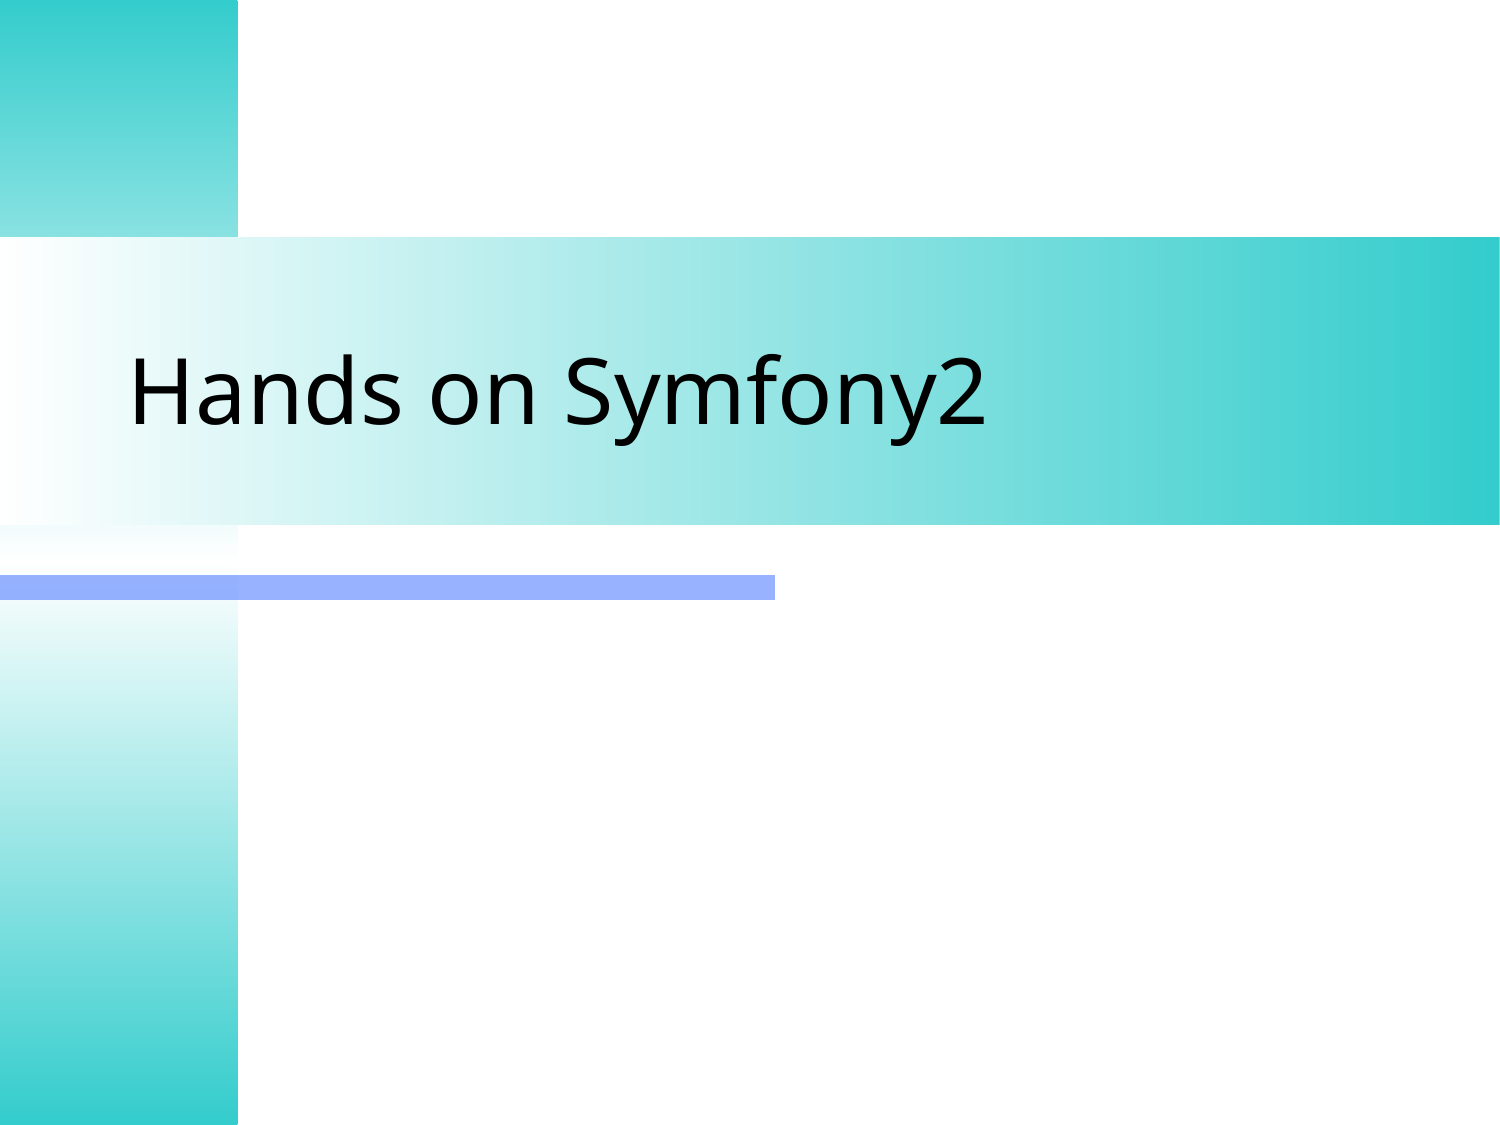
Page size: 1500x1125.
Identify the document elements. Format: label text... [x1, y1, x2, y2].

title Hands on Symfony2 [112, 274, 1388, 501]
